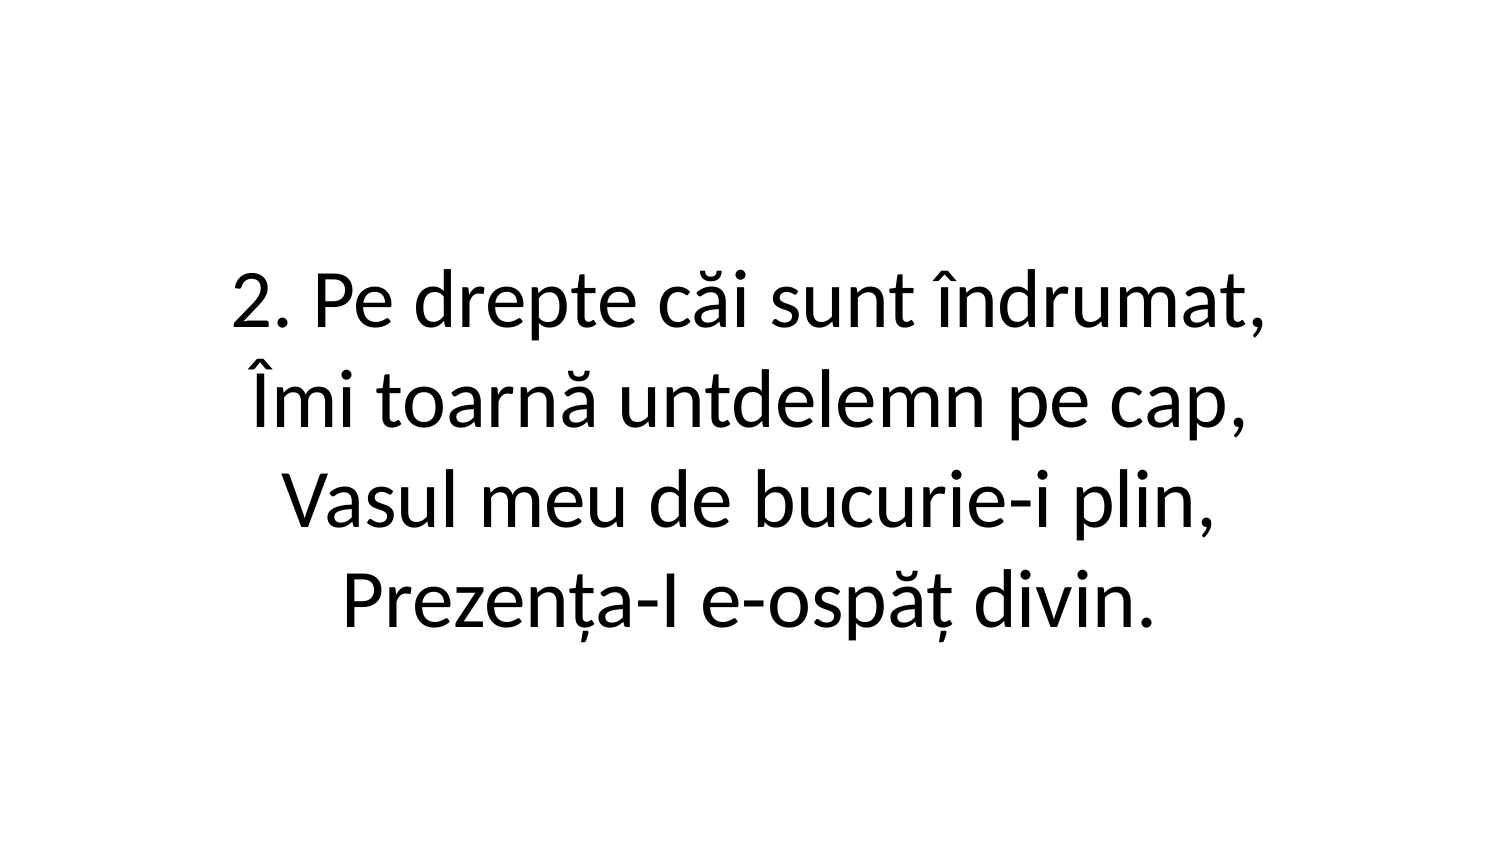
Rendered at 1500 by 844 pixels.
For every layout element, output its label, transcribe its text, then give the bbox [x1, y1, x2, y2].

text_box 2. Pe drepte căi sunt îndrumat, Îmi toarnă untdelemn pe cap, Vasul meu de bucurie-i plin, Prezența-I e-ospăț divin. [215, 192, 1285, 652]
